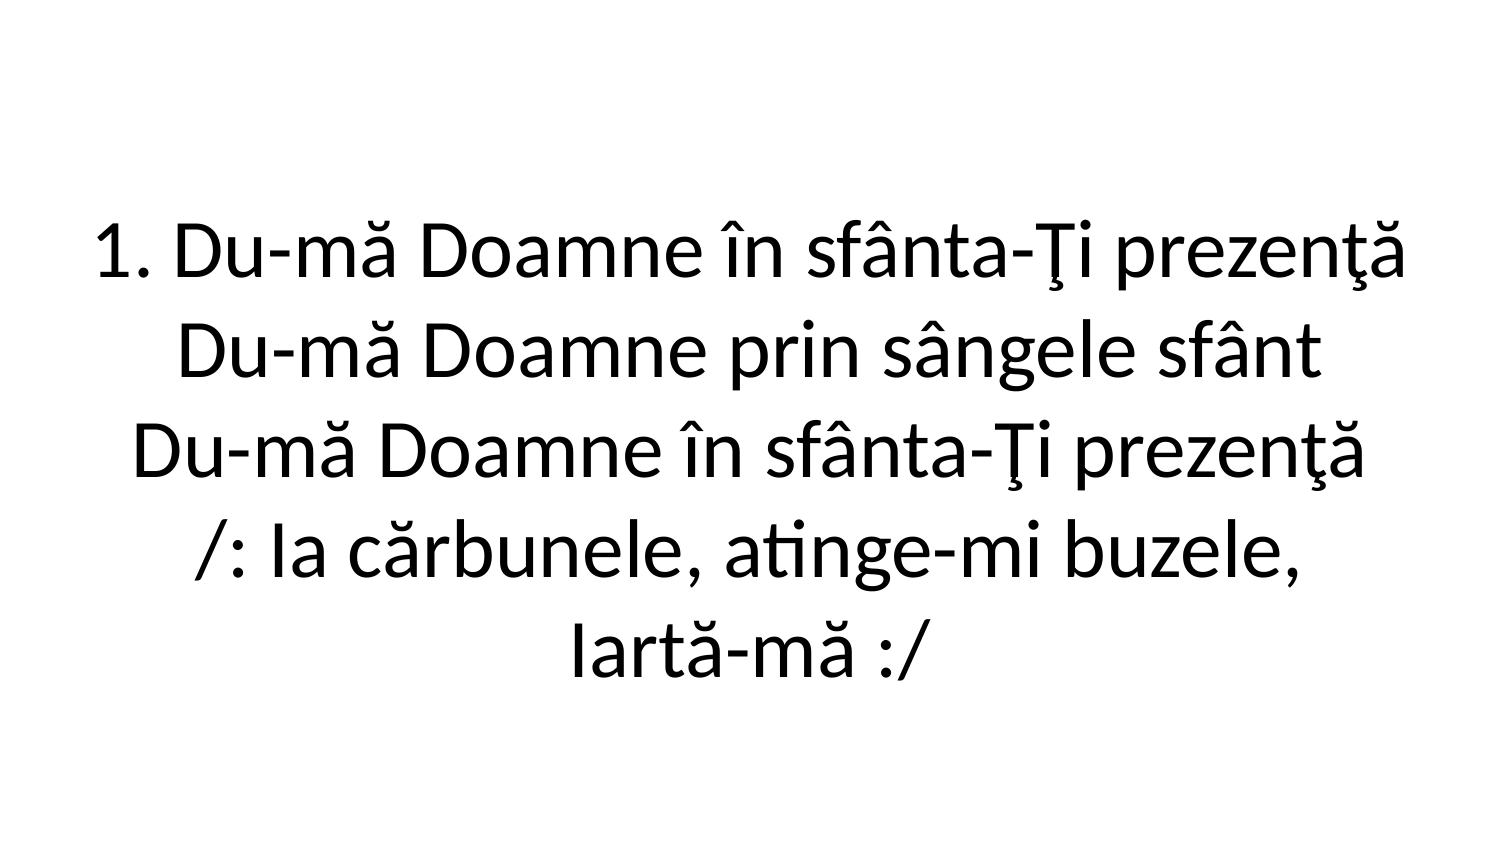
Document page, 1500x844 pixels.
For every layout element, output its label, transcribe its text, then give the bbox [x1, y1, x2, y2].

text_box 1. Du-mă Doamne în sfânta-Ţi prezenţă Du-mă Doamne prin sângele sfânt Du-mă Doamne în sfânta-Ţi prezenţă /: Ia cărbunele, atinge-mi buzele, Iartă-mă :/ [76, 142, 1424, 702]
